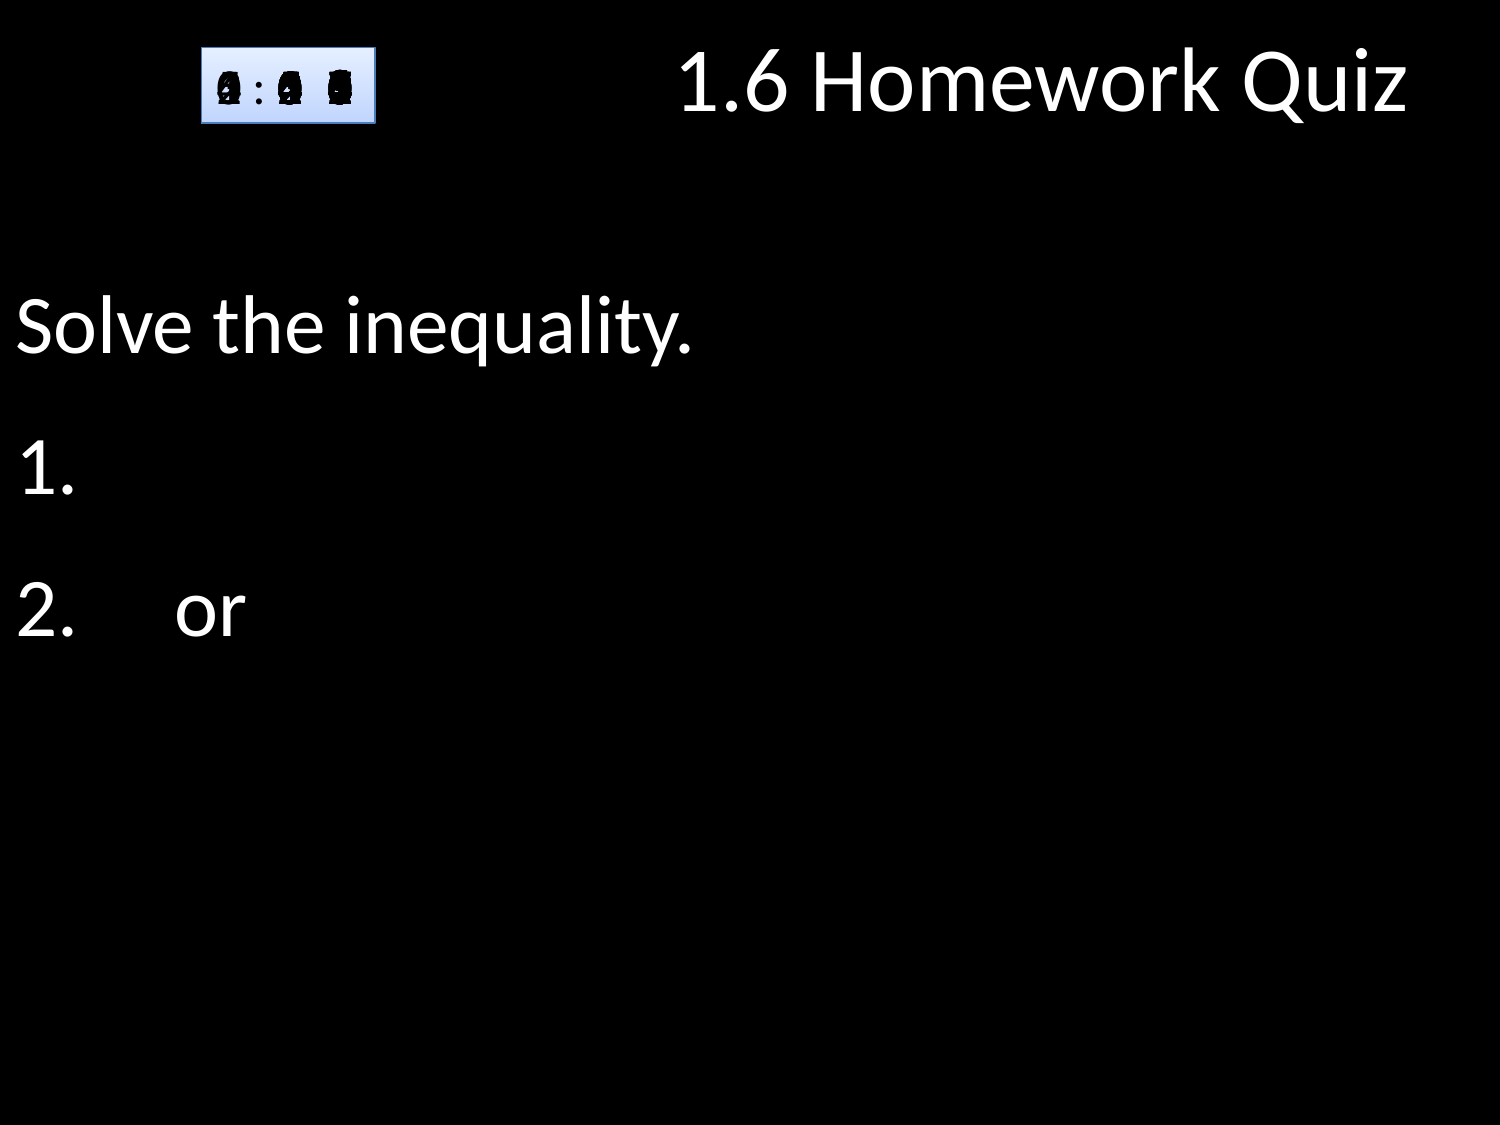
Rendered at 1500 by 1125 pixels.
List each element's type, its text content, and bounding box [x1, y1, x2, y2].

text_box [201, 47, 376, 124]
text_box 0 [262, 47, 312, 123]
text_box 9 [312, 47, 363, 123]
title 1.6 Homework Quiz [75, 0, 1425, 150]
text_box 0 [201, 47, 252, 123]
text_box : [252, 47, 262, 123]
